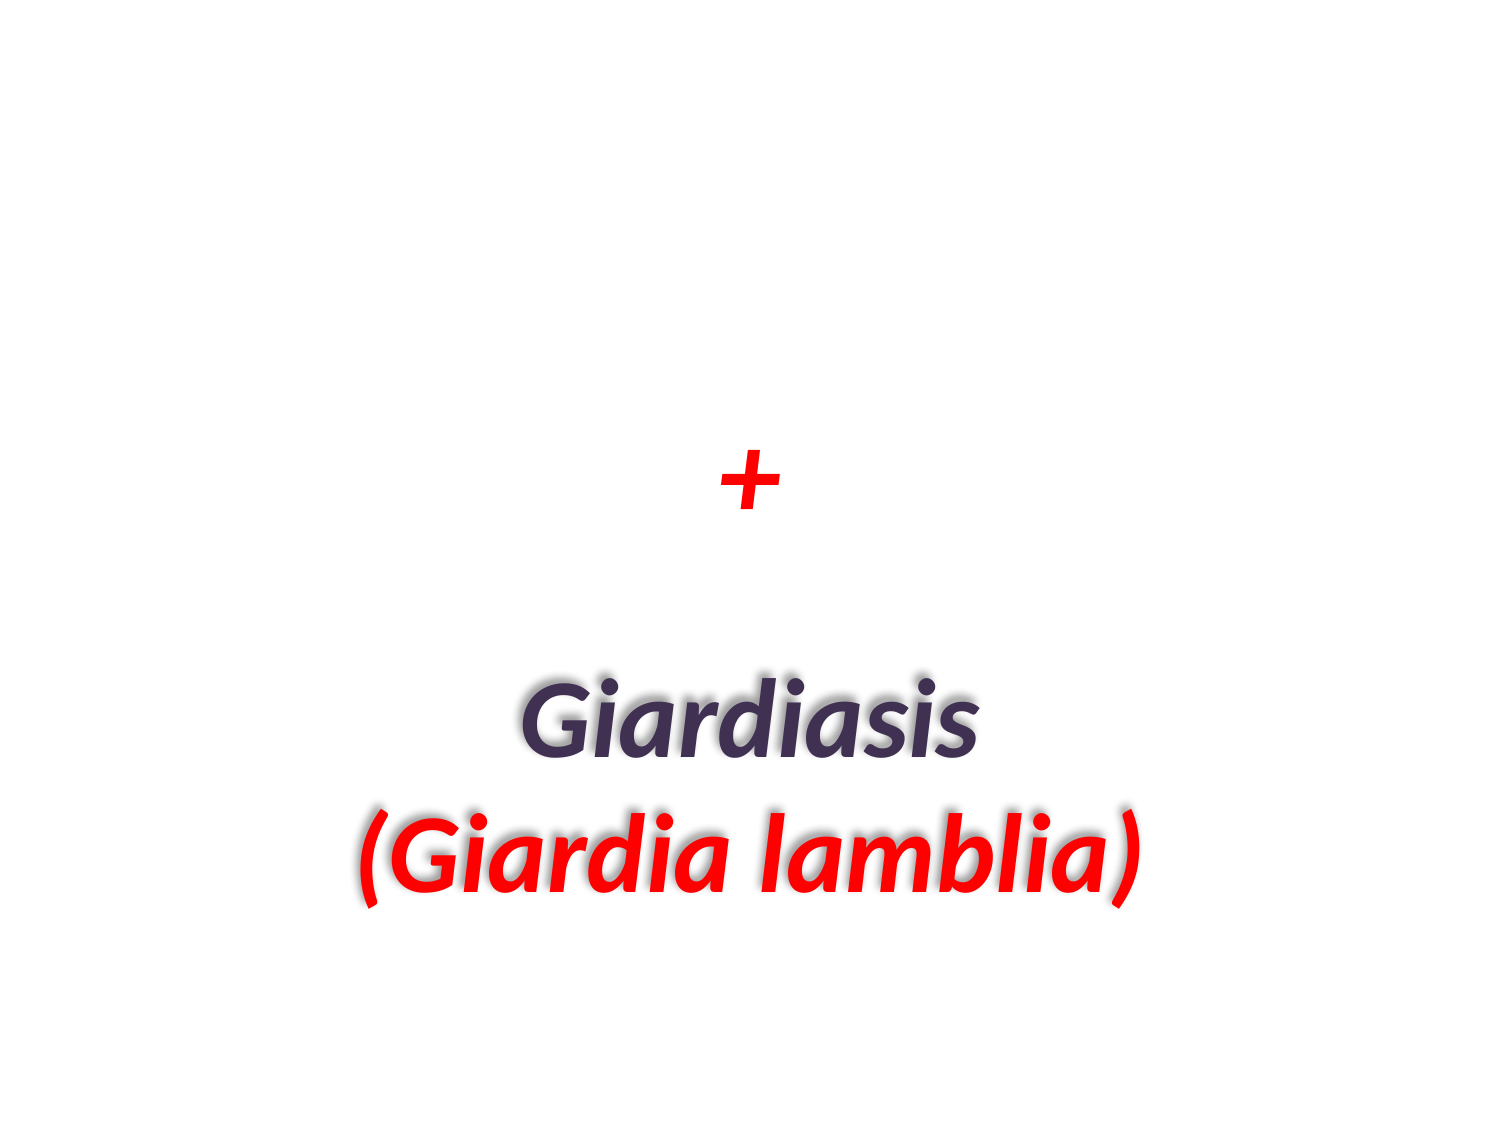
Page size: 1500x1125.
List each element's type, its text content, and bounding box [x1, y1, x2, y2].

title + [112, 349, 1388, 591]
subtitle Giardiasis (Giardia lamblia) [225, 637, 1275, 925]
